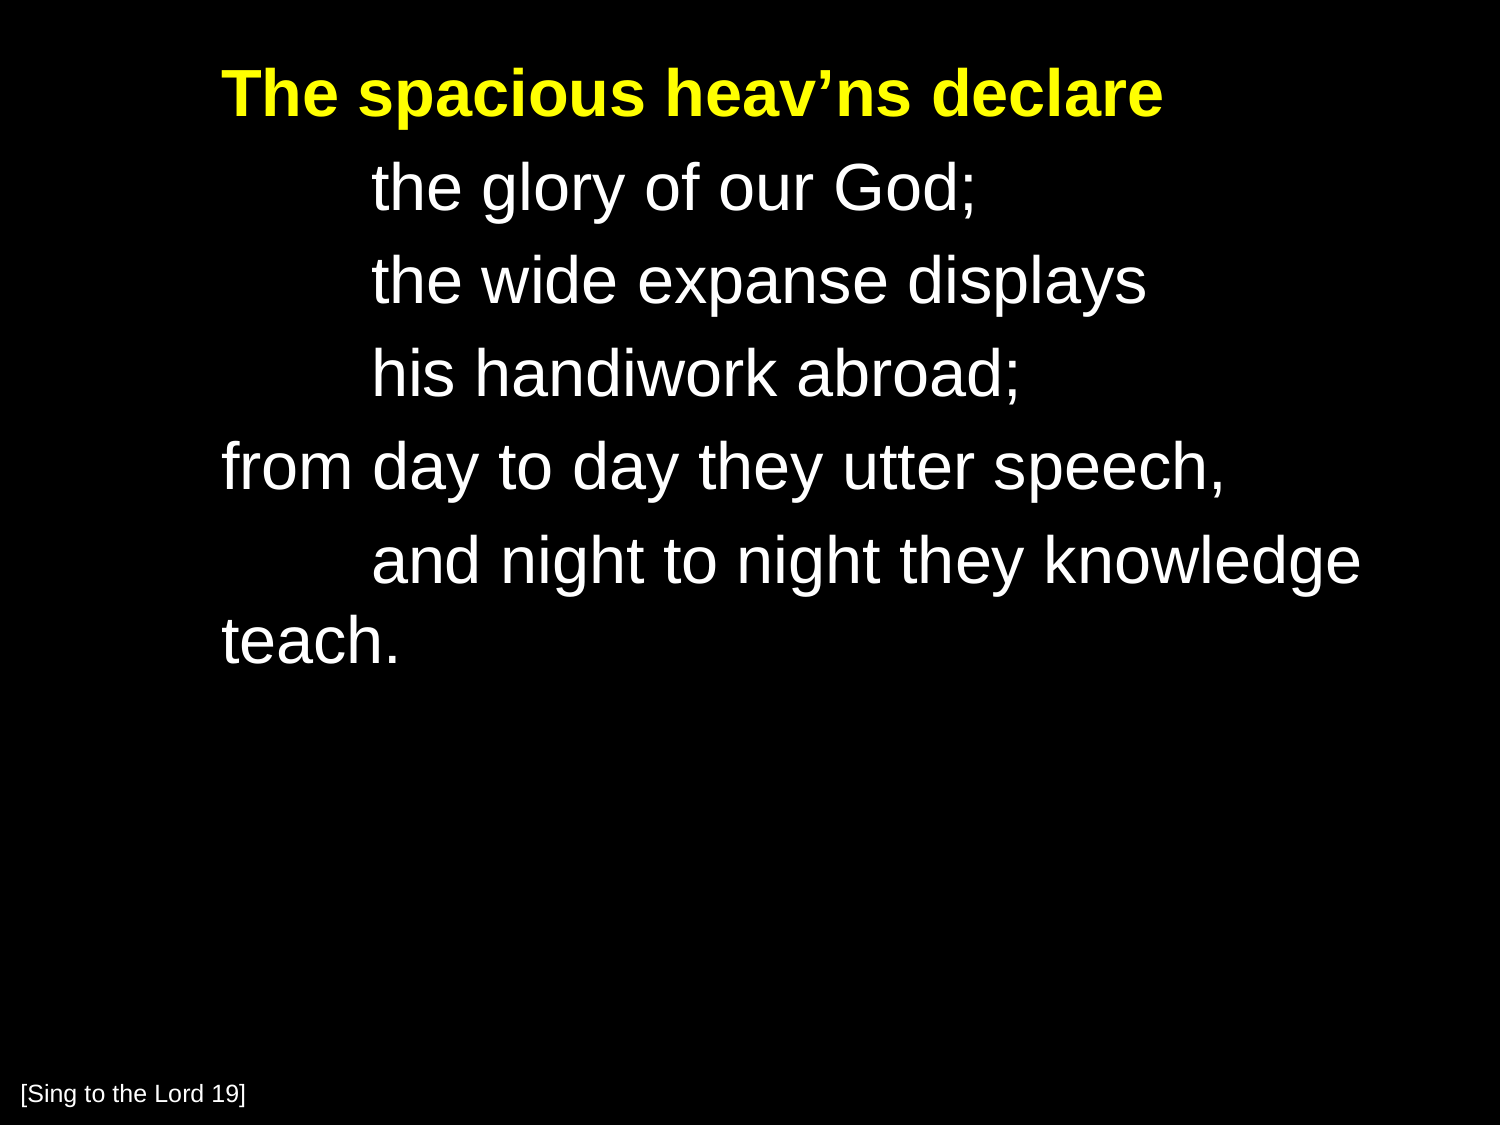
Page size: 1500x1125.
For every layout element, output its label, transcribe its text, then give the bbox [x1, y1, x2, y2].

text_box [Sing to the Lord 19] [5, 1070, 526, 1115]
list The spacious heav’ns declare the glory of our God; the wide expanse displays his handiwork abroad; from day to day they utter speech, and night to night they knowledge teach. [0, 42, 1500, 1047]
